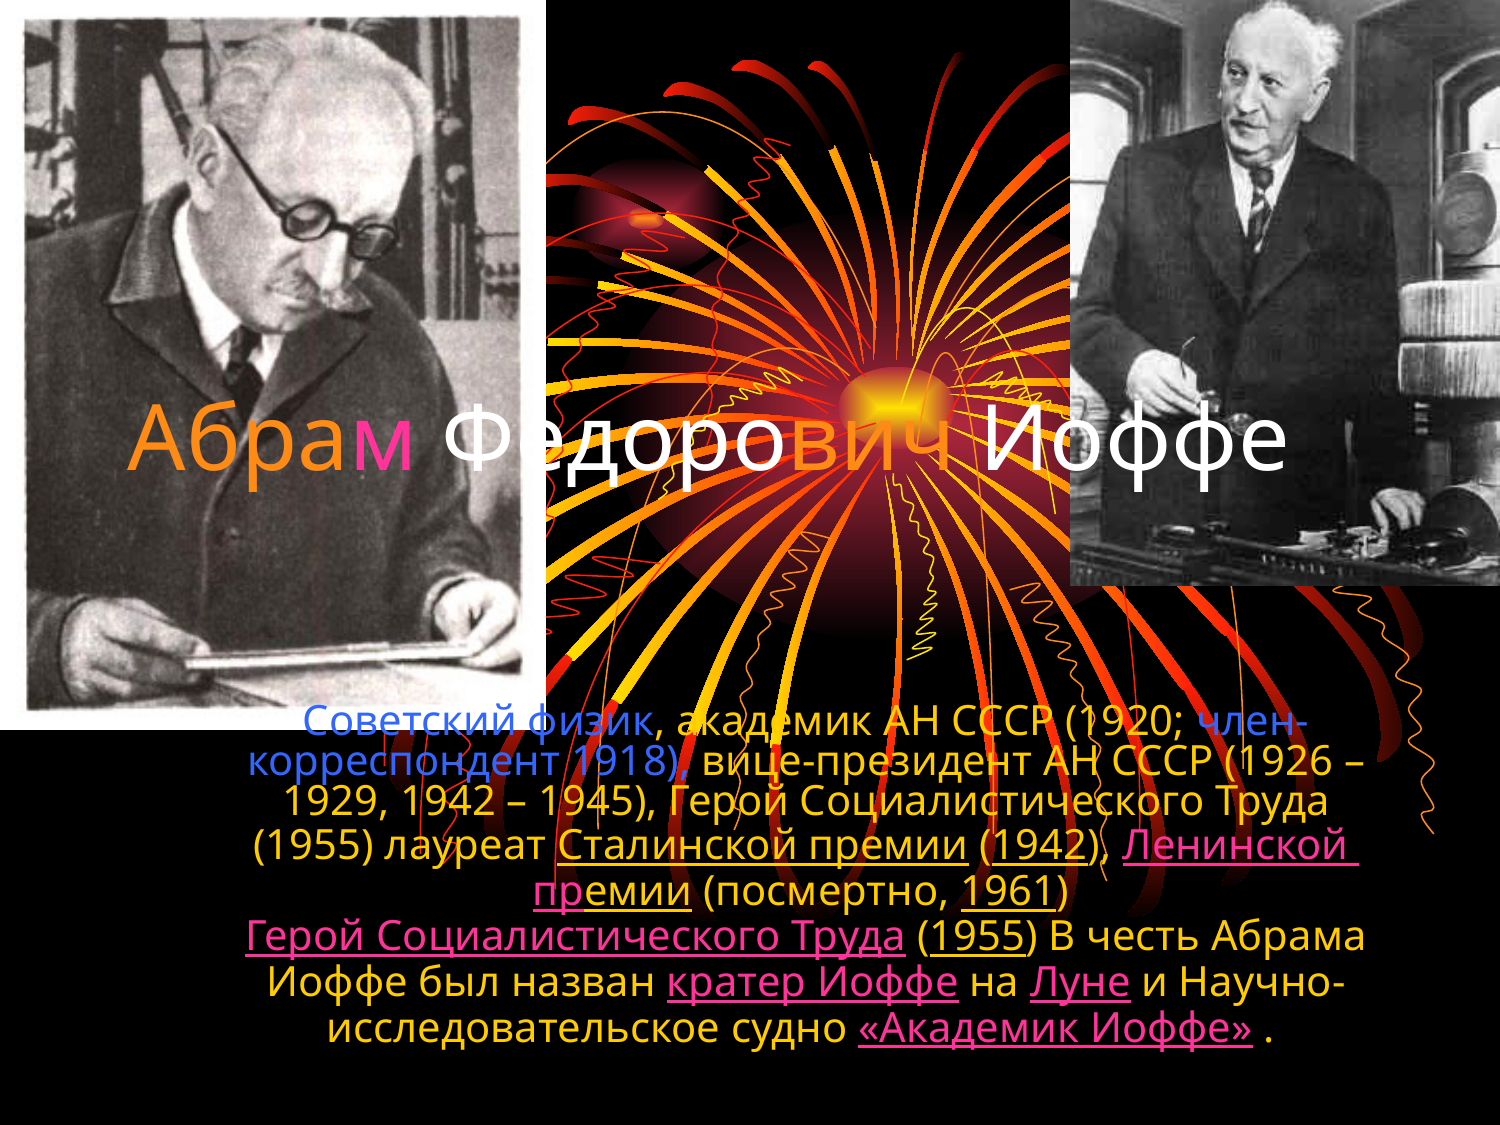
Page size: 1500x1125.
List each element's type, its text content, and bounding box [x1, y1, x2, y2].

subtitle Советский физик, академик АН СССР (1920; член-корреспондент 1918), вице-президент АН СССР (1926 – 1929, 1942 – 1945), Герой Социалистического Труда (1955) лауреат Сталинской премии (1942), Ленинской премии (посмертно, 1961) Герой Социалистического Труда (1955) В честь Абрама Иоффе был назван кратер Иоффе на Луне и Научно-исследовательское судно «Академик Иоффе» . [224, 637, 1388, 1101]
picture [1069, 0, 1500, 587]
title Абрам Федорович Иоффе [551, 299, 1064, 567]
picture [0, 0, 547, 730]
